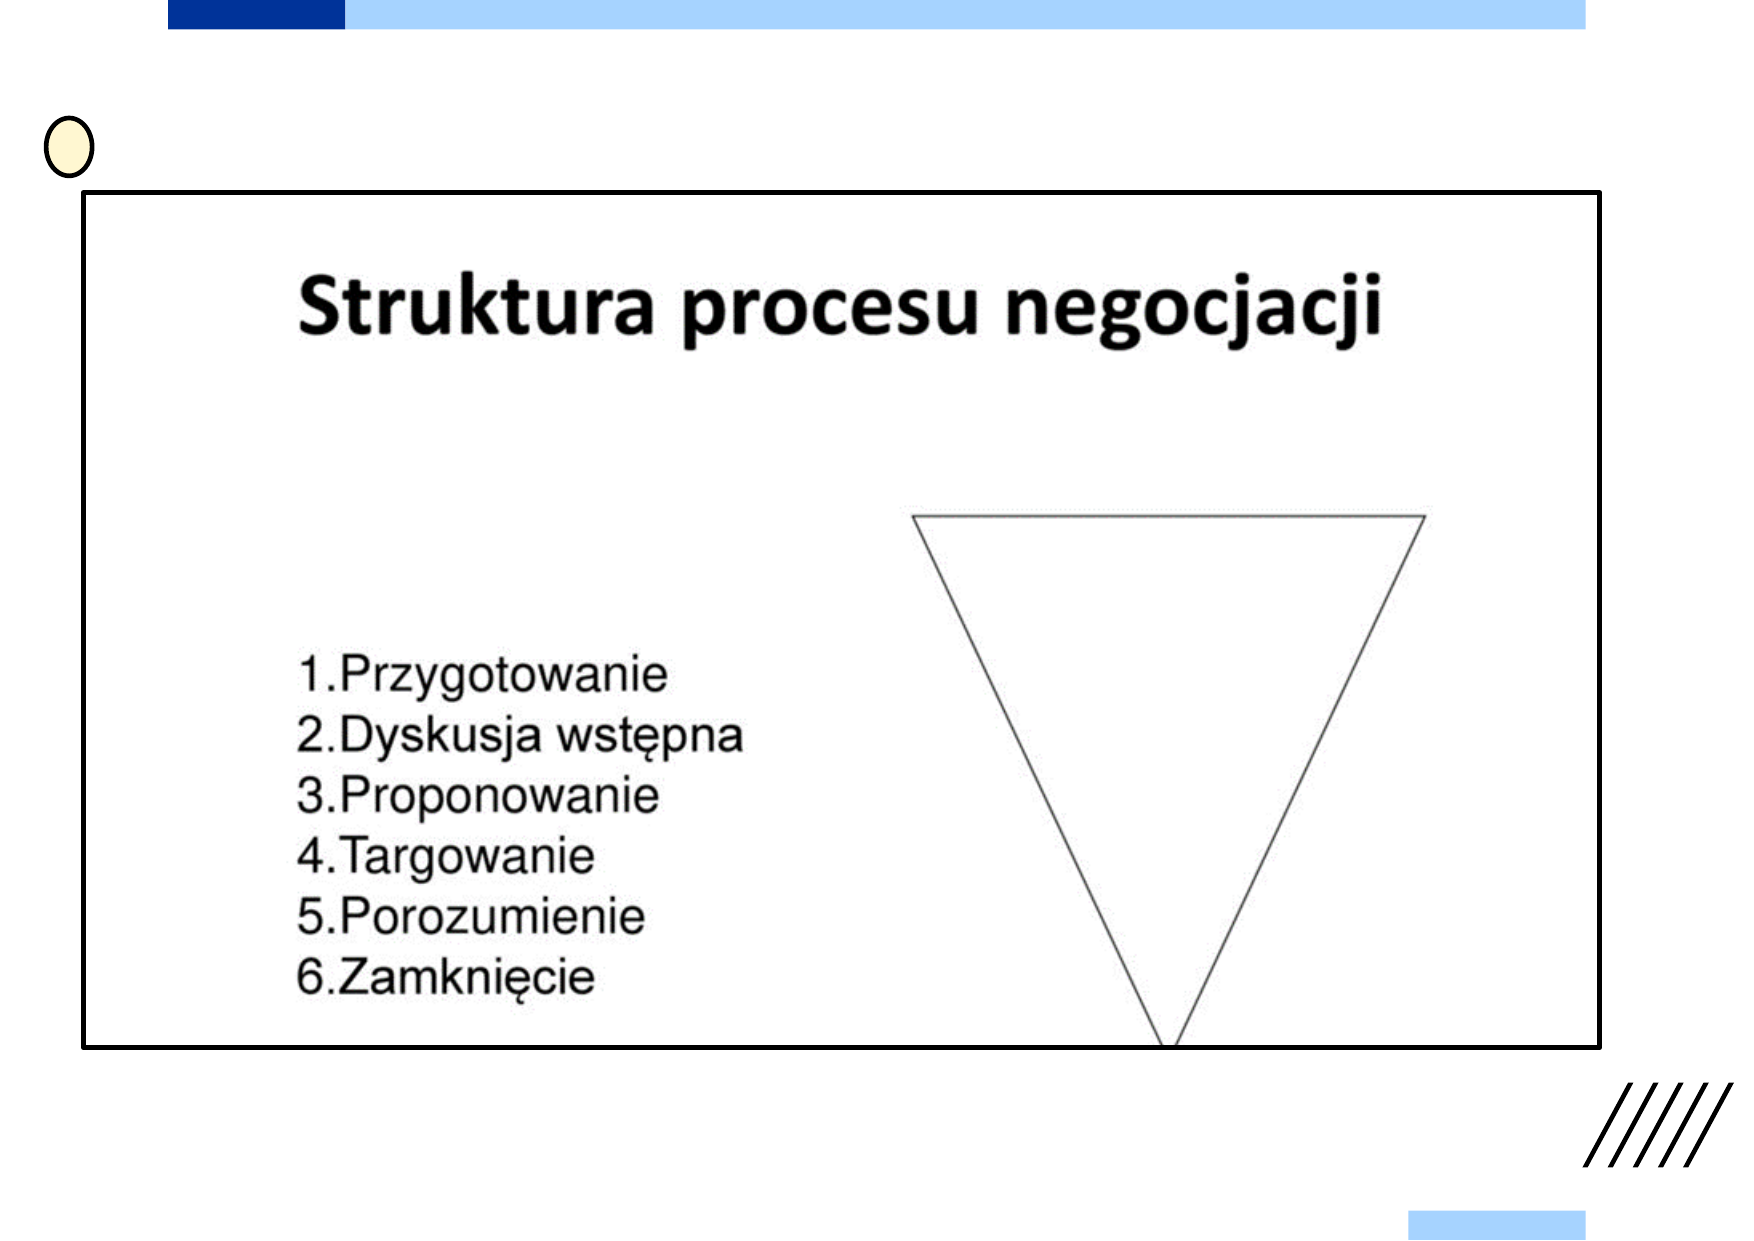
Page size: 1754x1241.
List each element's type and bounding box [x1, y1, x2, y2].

picture [85, 194, 1598, 1046]
